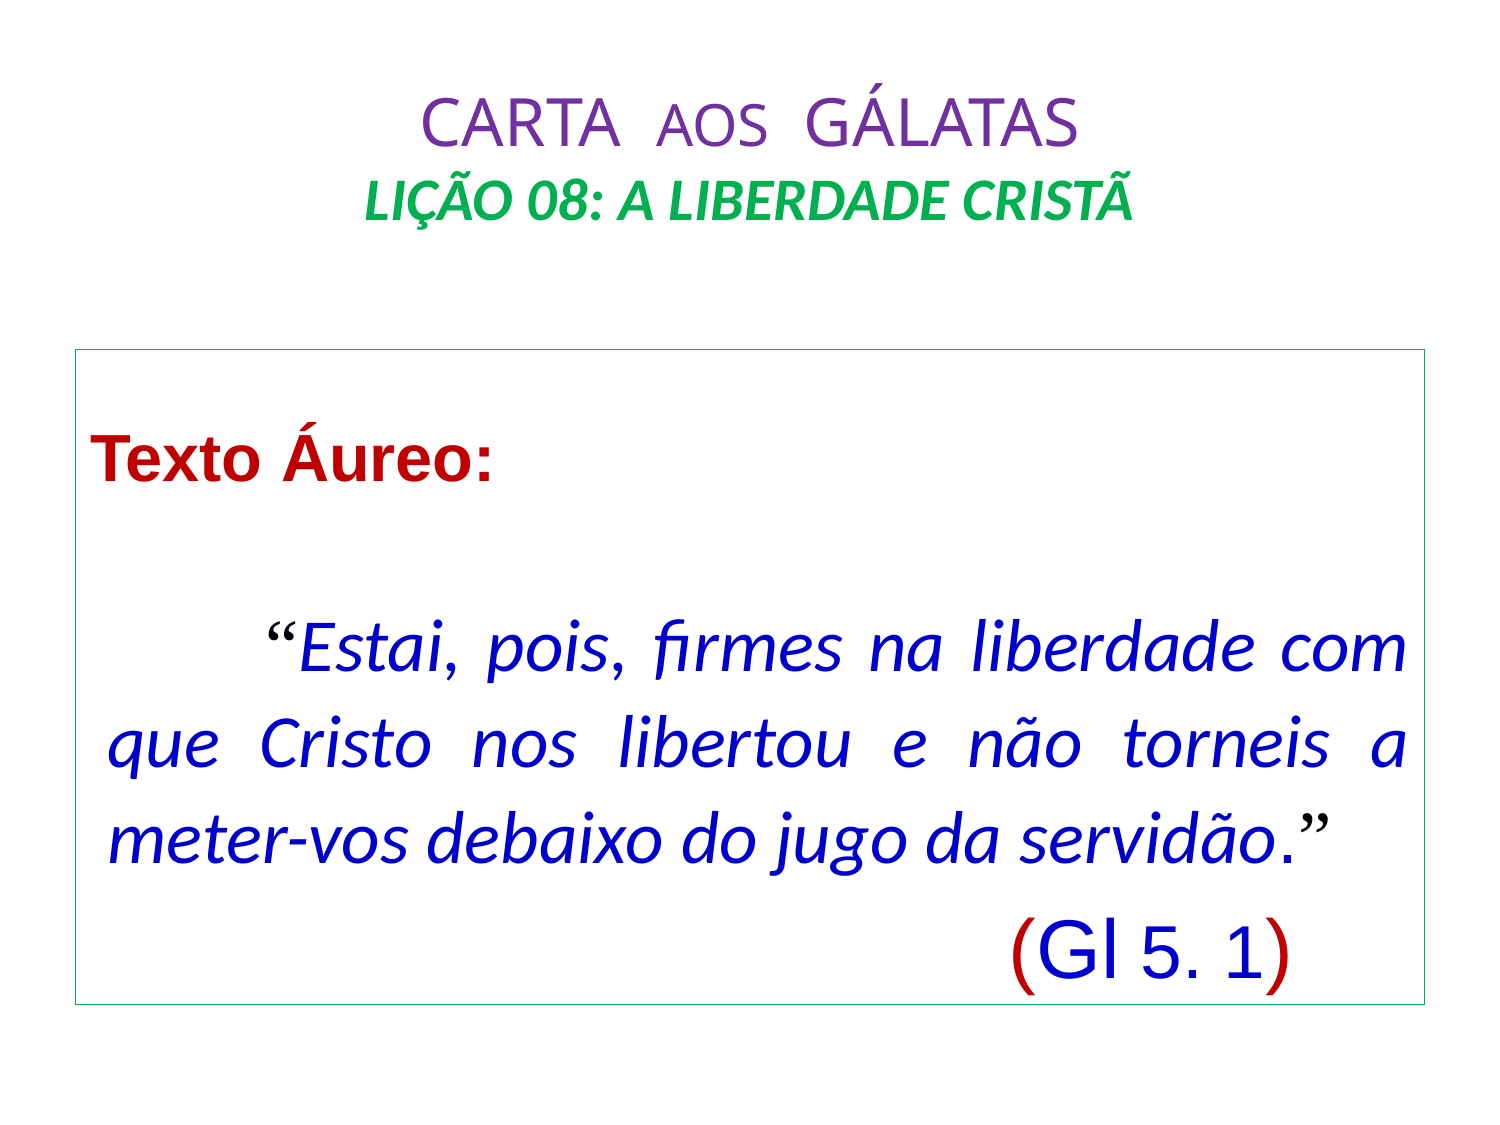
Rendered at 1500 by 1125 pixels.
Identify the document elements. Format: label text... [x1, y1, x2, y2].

list Texto Áureo: “Estai, pois, firmes na liberdade com que Cristo nos libertou e não torneis a meter-vos debaixo do jugo da servidão.” (Gl 5. 1) [75, 349, 1425, 1005]
title CARTA AOS GÁLATAS LIÇÃO 08: A LIBERDADE CRISTÃ [75, 45, 1425, 268]
